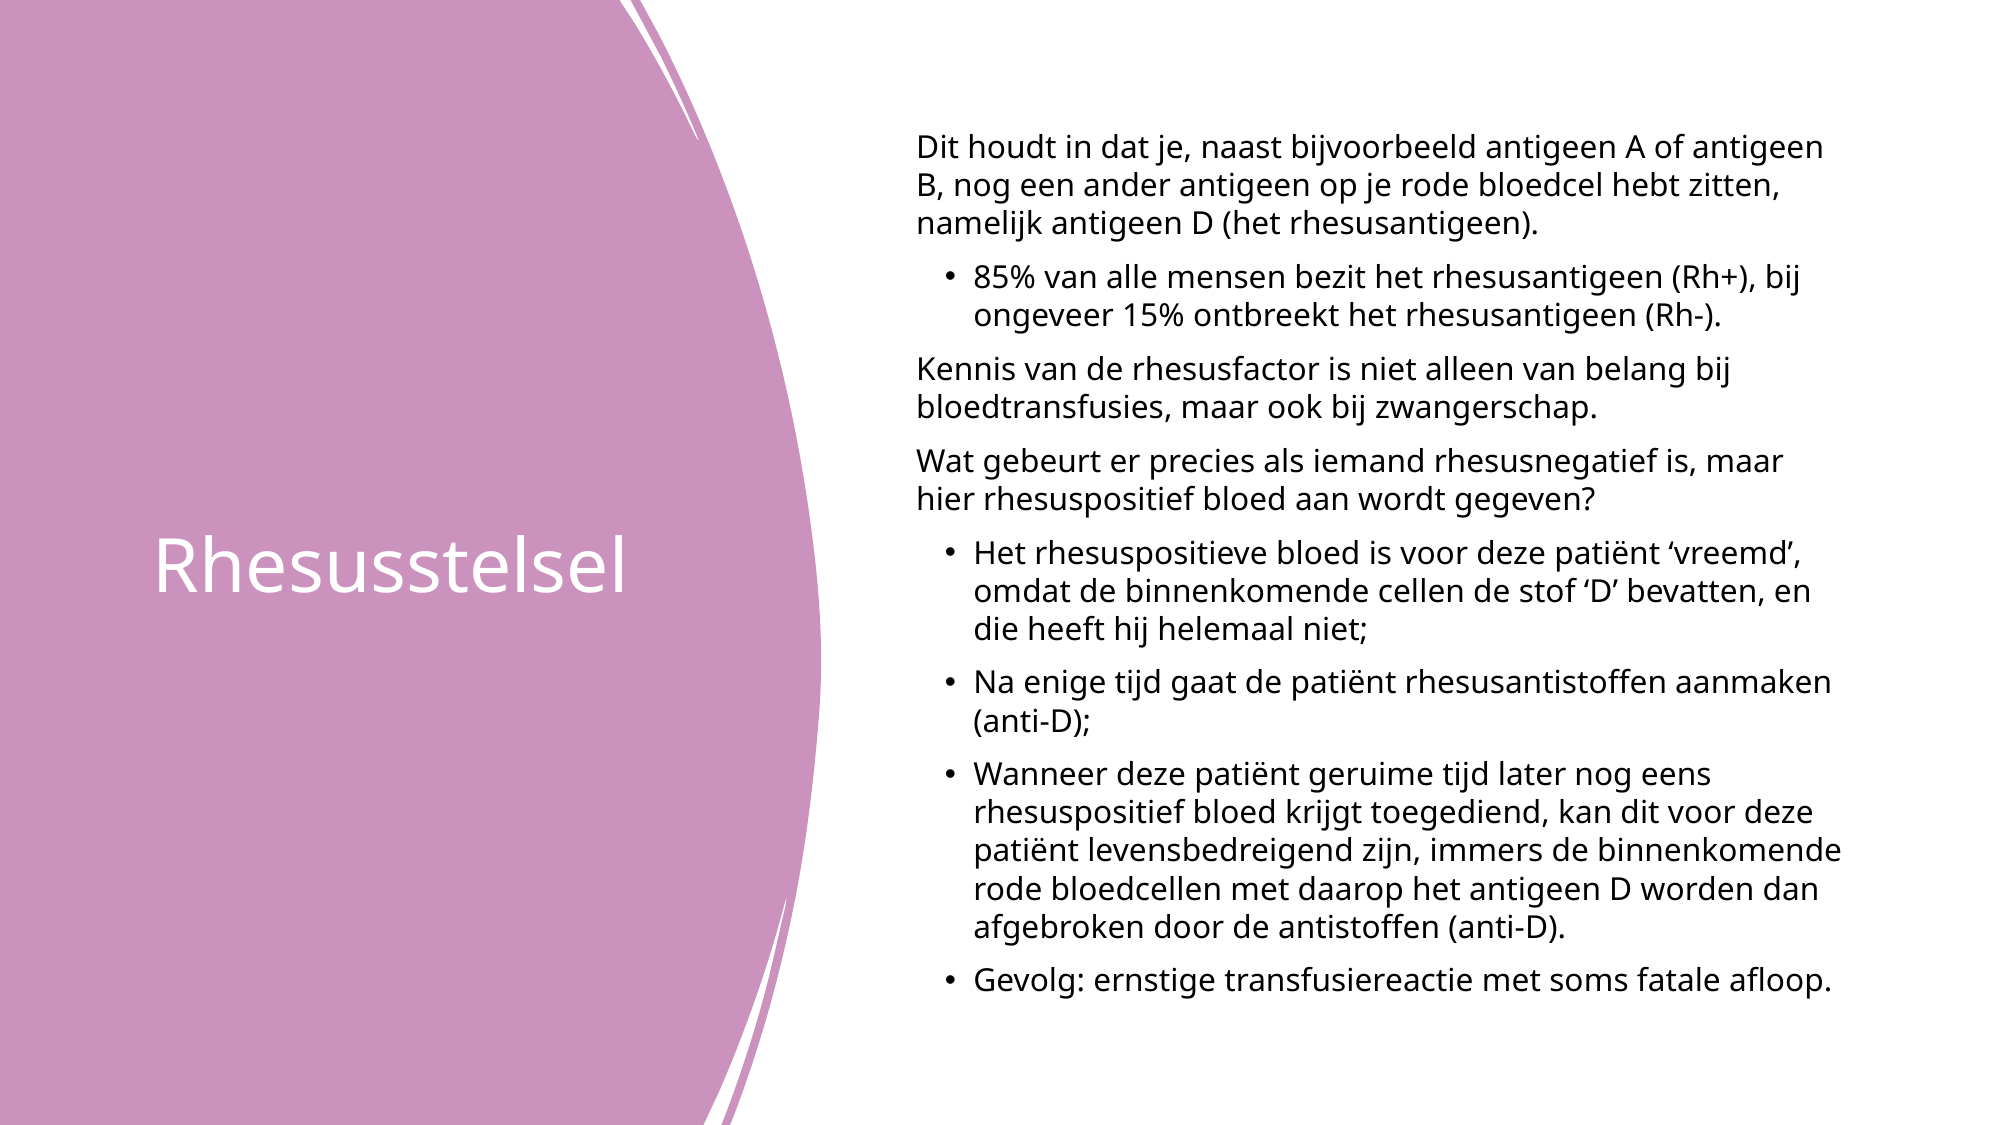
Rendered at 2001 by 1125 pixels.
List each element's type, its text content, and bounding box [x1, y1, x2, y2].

subtitle Dit houdt in dat je, naast bijvoorbeeld antigeen A of antigeen B, nog een ander antigeen op je rode bloedcel hebt zitten, namelijk antigeen D (het rhesusantigeen). 85% van alle mensen bezit het rhesusantigeen (Rh+), bij ongeveer 15% ontbreekt het rhesusantigeen (Rh-). Kennis van de rhesusfactor is niet alleen van belang bij bloedtransfusies, maar ook bij zwangerschap. Wat gebeurt er precies als iemand rhesusnegatief is, maar hier rhesuspositief bloed aan wordt gegeven? Het rhesuspositieve bloed is voor deze patiënt ‘vreemd’, omdat de binnenkomende cellen de stof ‘D’ bevatten, en die heeft hij helemaal niet; Na enige tijd gaat de patiënt rhesusantistoffen aanmaken (anti-D); Wanneer deze patiënt geruime tijd later nog eens rhesuspositief bloed krijgt toegediend, kan dit voor deze patiënt levensbedreigend zijn, immers de binnenkomende rode bloedcellen met daarop het antigeen D worden dan afgebroken door de antistoffen (anti-D). Gevolg: ernstige transfusiereactie met soms fatale afloop. [901, 105, 1862, 1020]
title Rhesusstelsel [138, 105, 660, 1020]
text_box [641, 0, 2000, 1125]
text_box [0, 0, 822, 1125]
text_box [621, 0, 692, 126]
